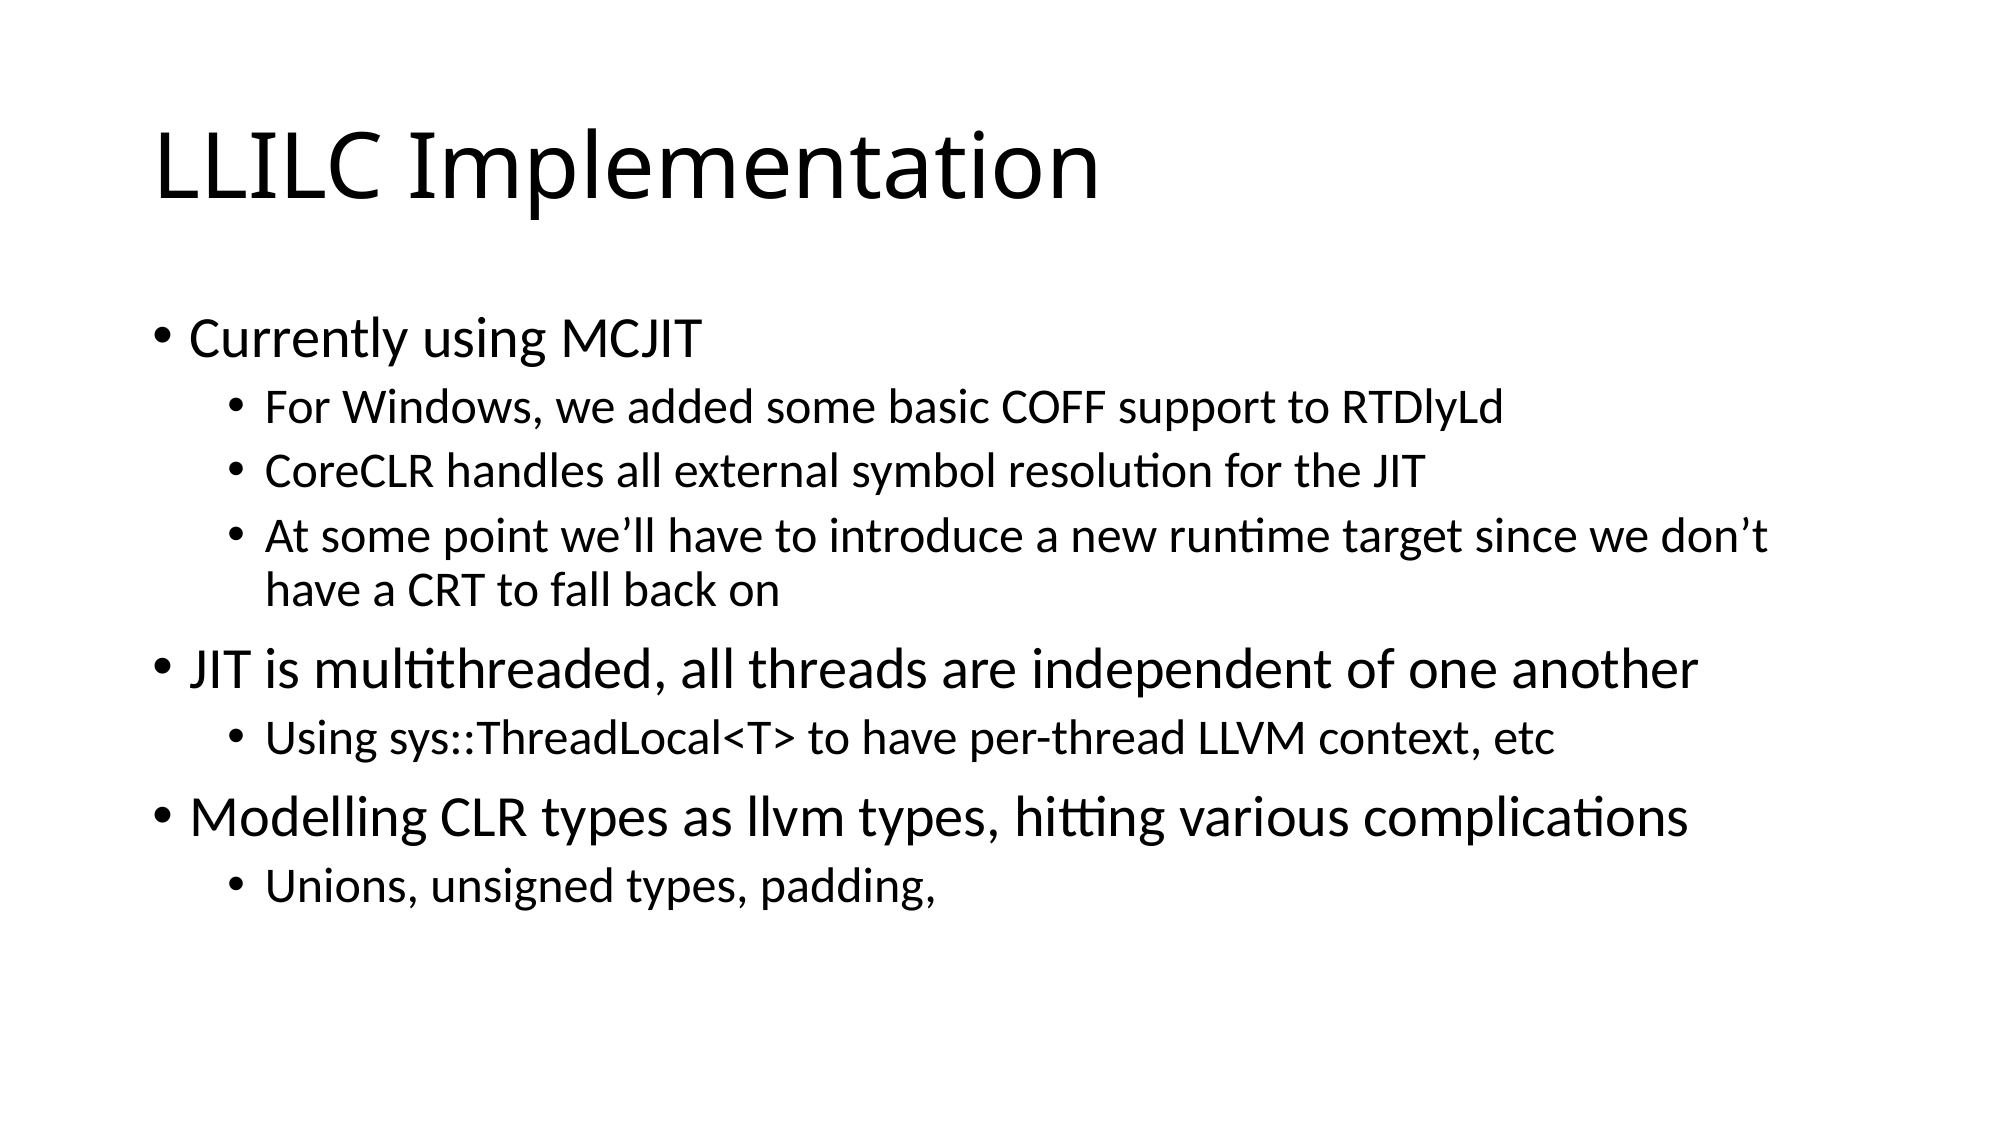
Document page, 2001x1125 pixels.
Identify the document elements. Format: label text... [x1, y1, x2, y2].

list Currently using MCJIT For Windows, we added some basic COFF support to RTDlyLd CoreCLR handles all external symbol resolution for the JIT At some point we’ll have to introduce a new runtime target since we don’t have a CRT to fall back on JIT is multithreaded, all threads are independent of one another Using sys::ThreadLocal<T> to have per-thread LLVM context, etc Modelling CLR types as llvm types, hitting various complications Unions, unsigned types, padding, [137, 299, 1863, 1014]
title LLILC Implementation [137, 59, 1863, 278]
